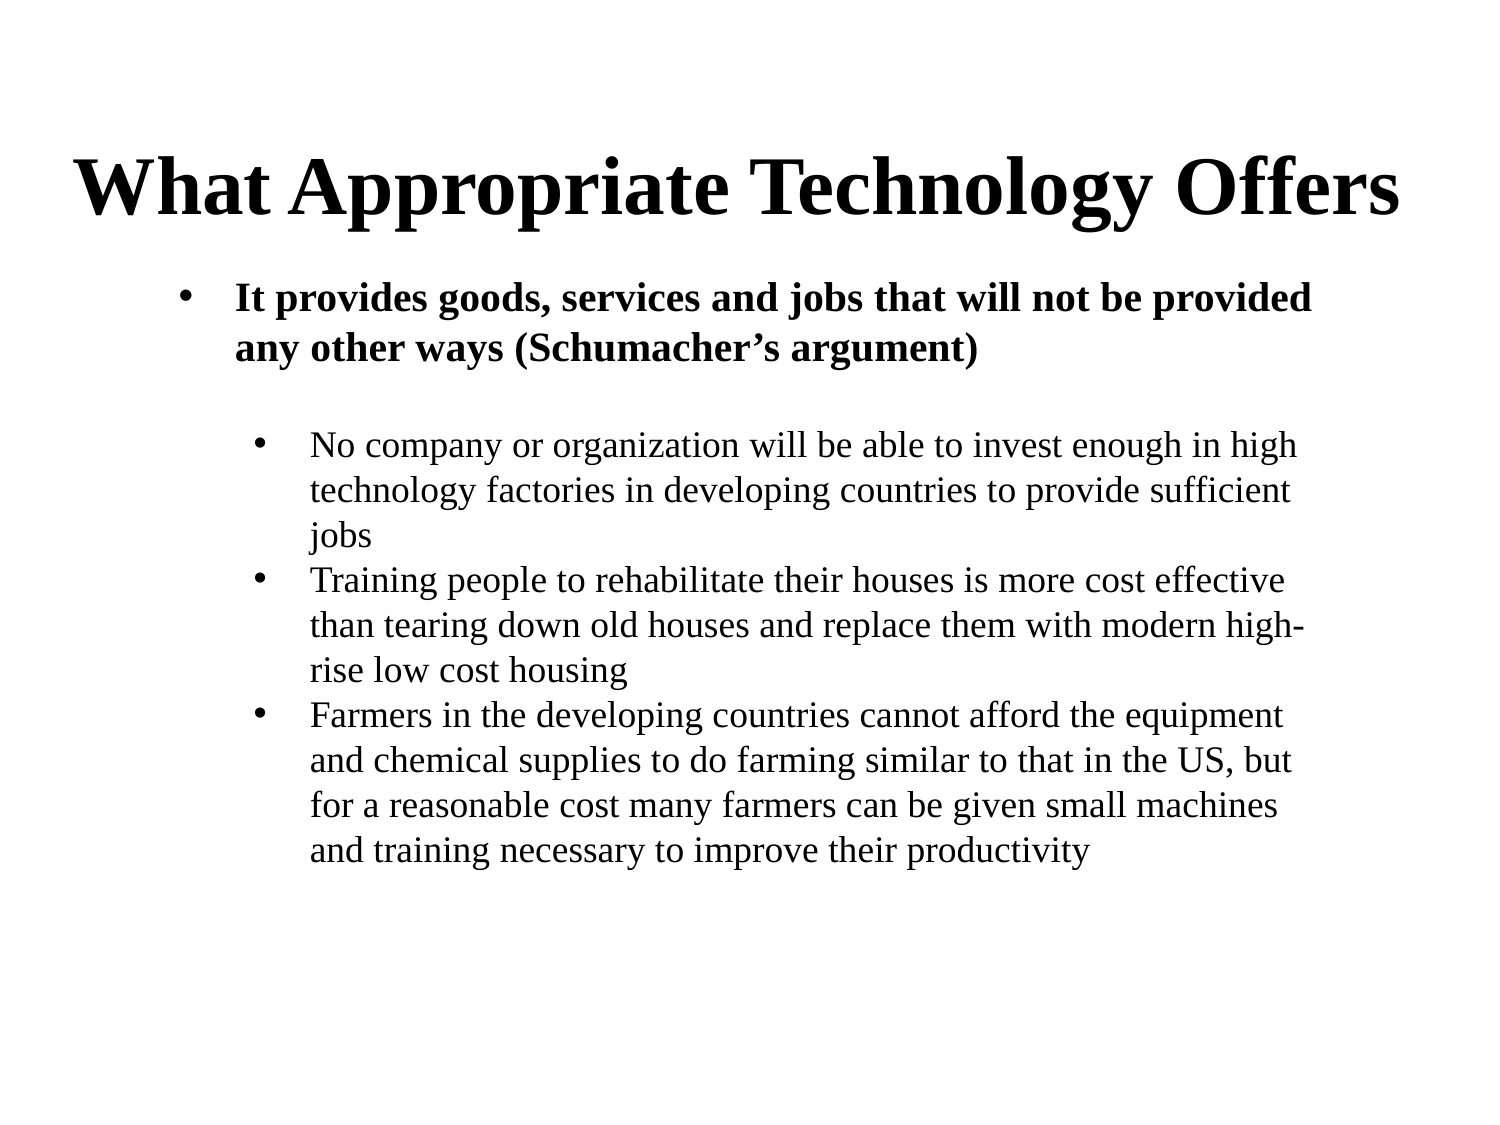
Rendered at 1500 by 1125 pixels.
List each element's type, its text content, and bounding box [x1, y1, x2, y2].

text_box It provides goods, services and jobs that will not be provided any other ways (Schumacher’s argument) No company or organization will be able to invest enough in high technology factories in developing countries to provide sufficient jobs Training people to rehabilitate their houses is more cost effective than tearing down old houses and replace them with modern high-rise low cost housing Farmers in the developing countries cannot afford the equipment and chemical supplies to do farming similar to that in the US, but for a reasonable cost many farmers can be given small machines and training necessary to improve their productivity [163, 262, 1350, 923]
title What Appropriate Technology Offers [34, 99, 1441, 263]
